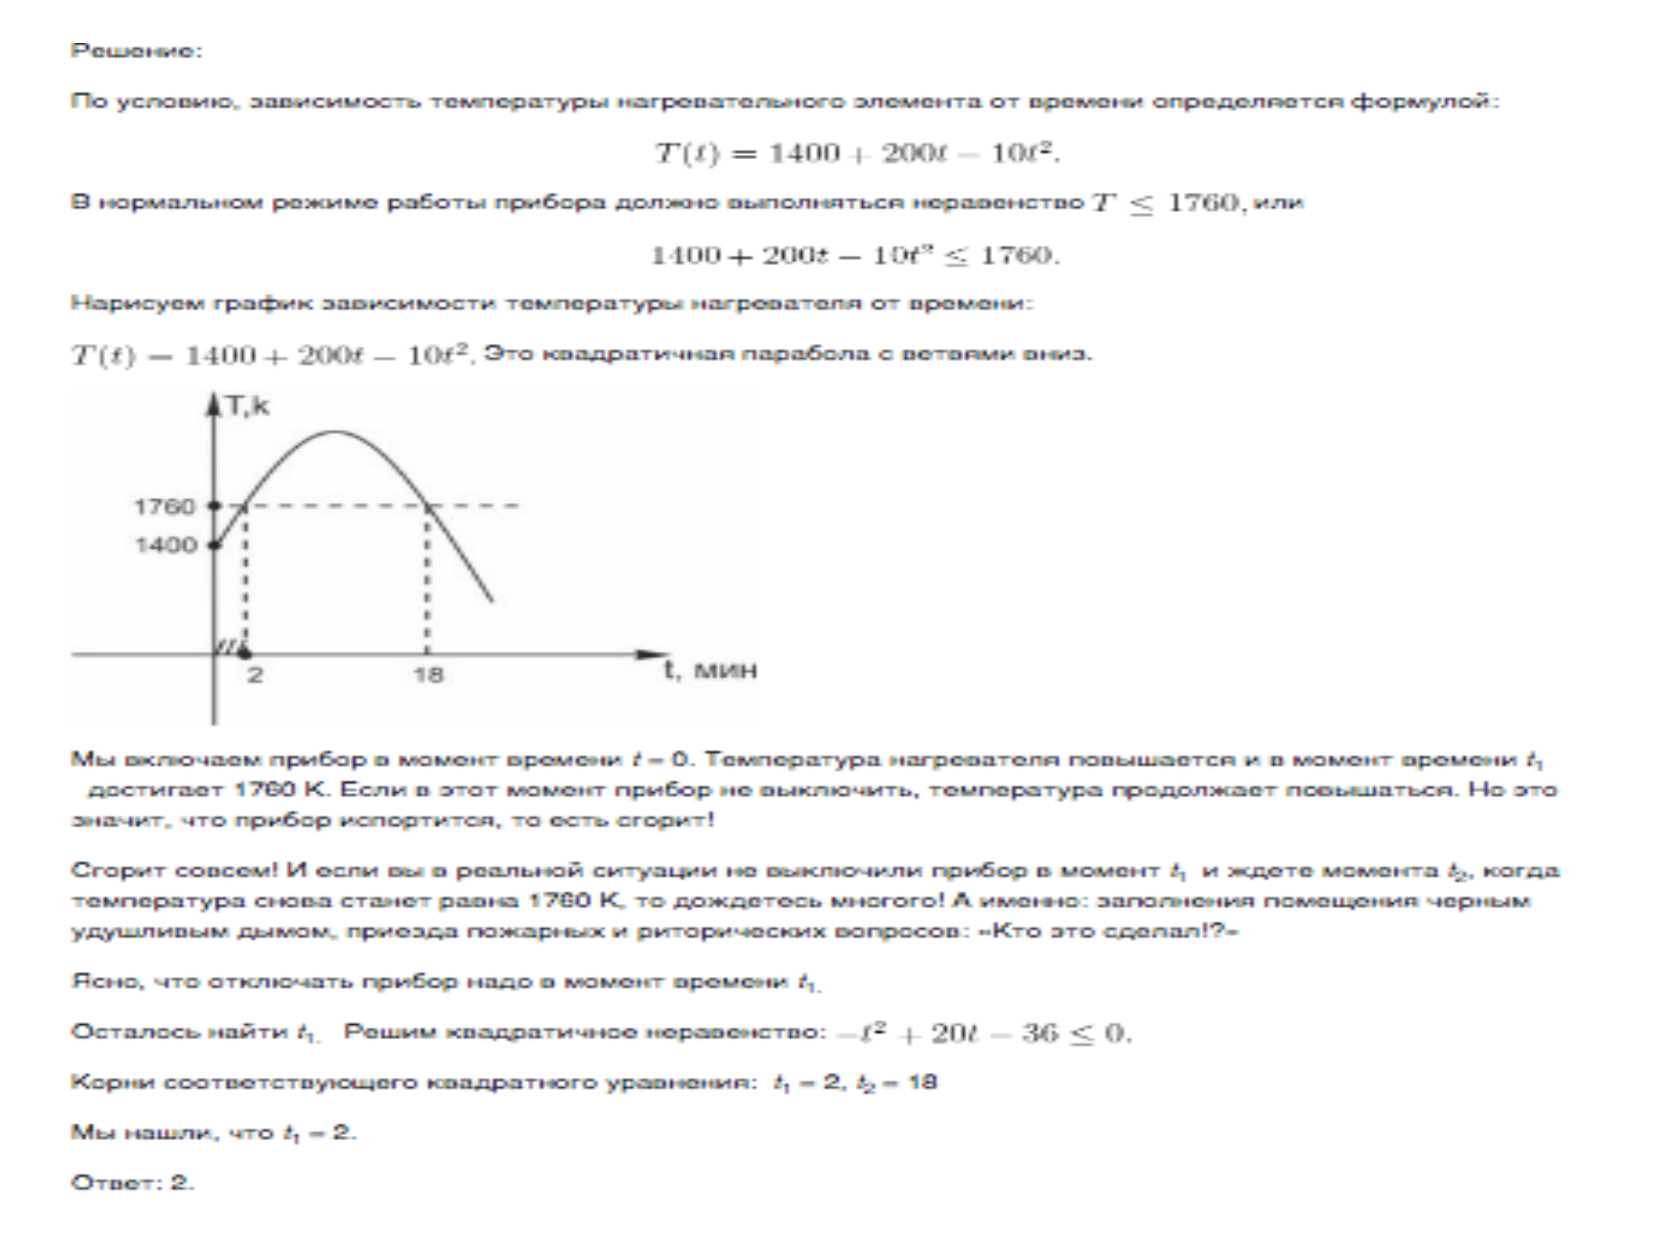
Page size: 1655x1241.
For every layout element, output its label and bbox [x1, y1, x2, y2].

picture [68, 43, 1565, 1193]
